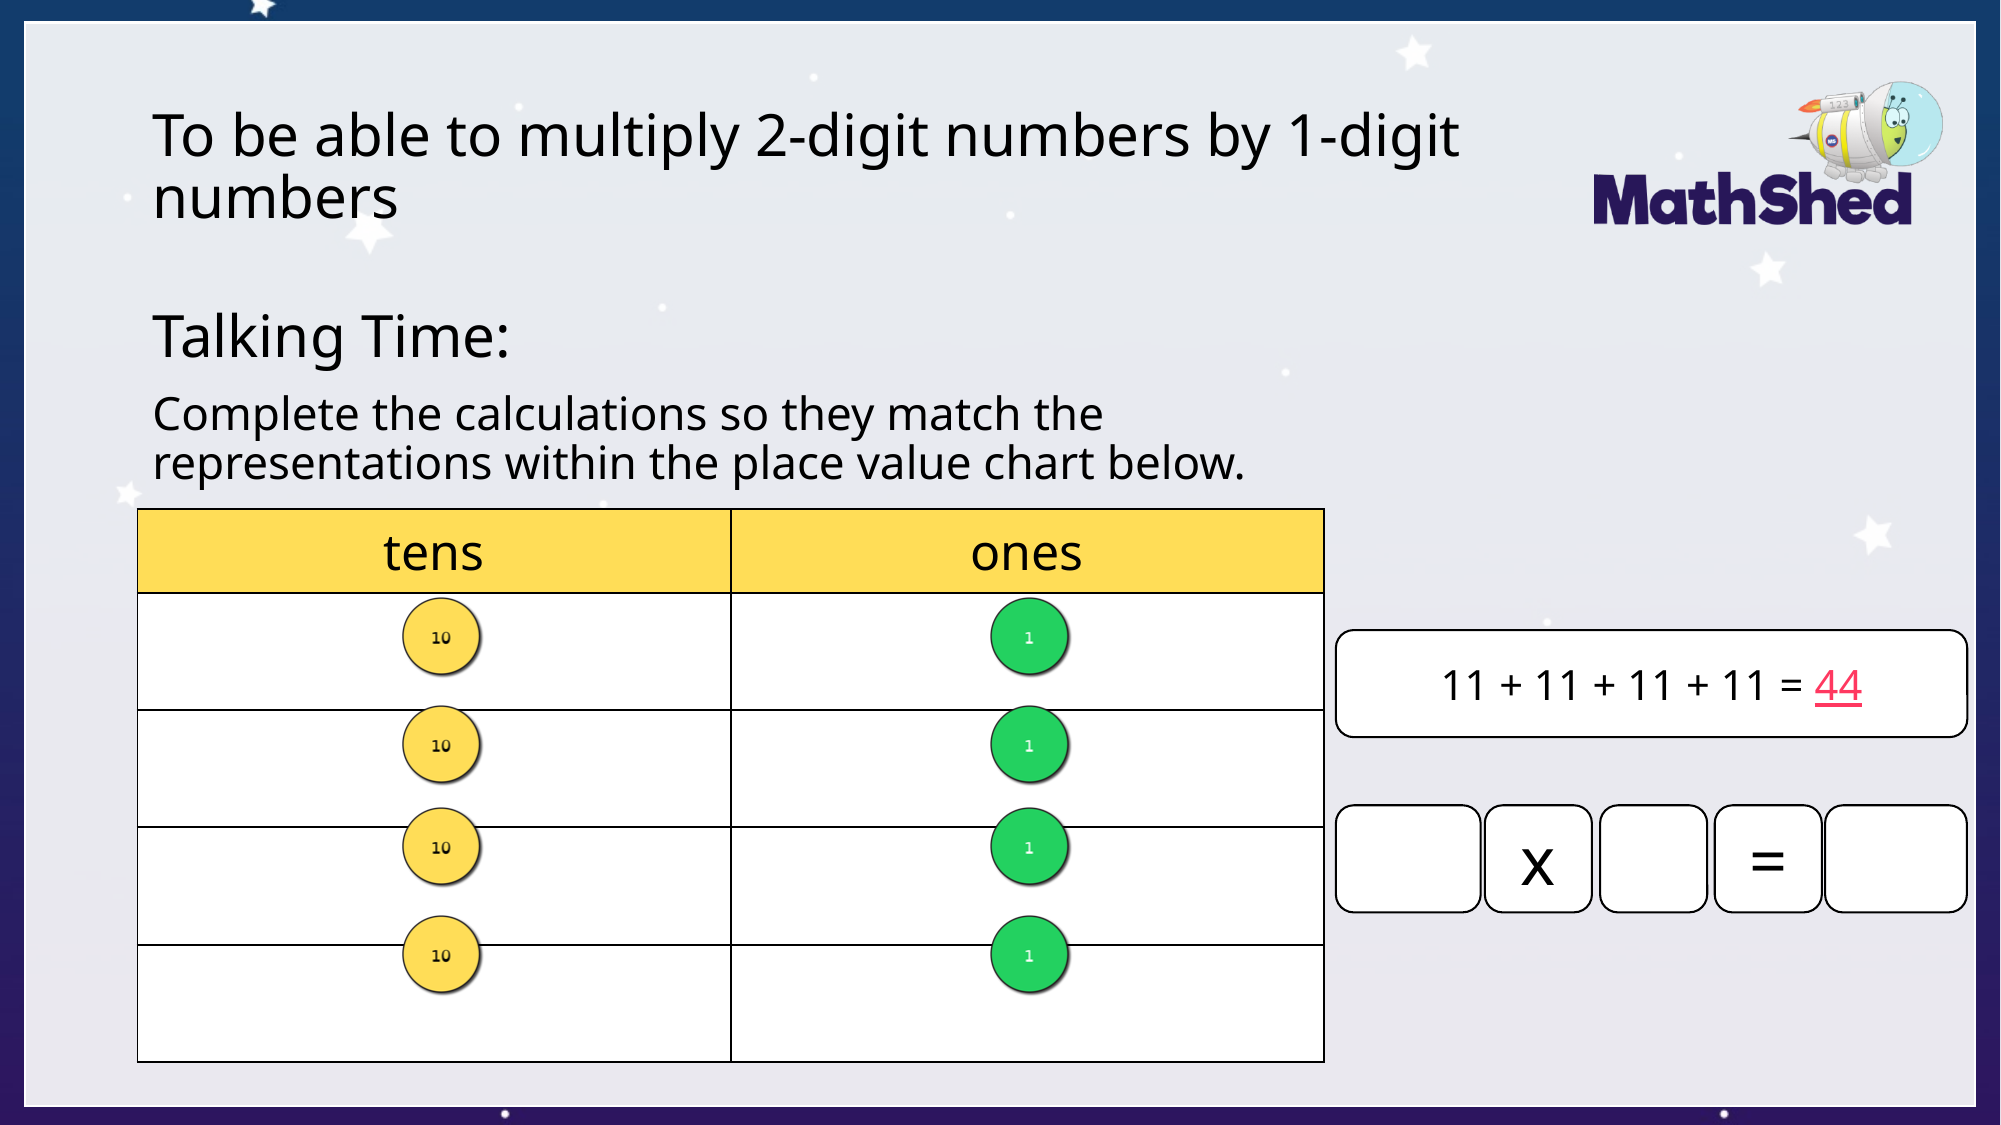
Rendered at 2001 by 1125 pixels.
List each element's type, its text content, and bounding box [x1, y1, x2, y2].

table_cell [732, 828, 1323, 944]
table_header tens [138, 510, 730, 592]
table_cell [138, 711, 730, 826]
table_cell [732, 946, 1323, 1061]
text_box 44 [1824, 804, 1968, 914]
text_box x [1483, 804, 1593, 914]
title To be able to multiply 2-digit numbers by 1-digit numbers [137, 59, 1578, 278]
text_box = [1713, 804, 1823, 914]
table_header ones [732, 510, 1323, 592]
table_cell [138, 828, 730, 944]
table_cell [138, 946, 730, 1061]
text_box 11 [1334, 804, 1482, 914]
table_cell [732, 711, 1323, 826]
list Talking Time: Complete the calculations so they match the representations within the place value chart below. [137, 299, 1324, 508]
text_box 11 + 11 + 11 + 11 = 44 [1334, 629, 1969, 739]
picture [0, 0, 2001, 1125]
table_cell [138, 594, 730, 709]
text_box 4 [1599, 804, 1709, 914]
table_cell [732, 594, 1323, 709]
